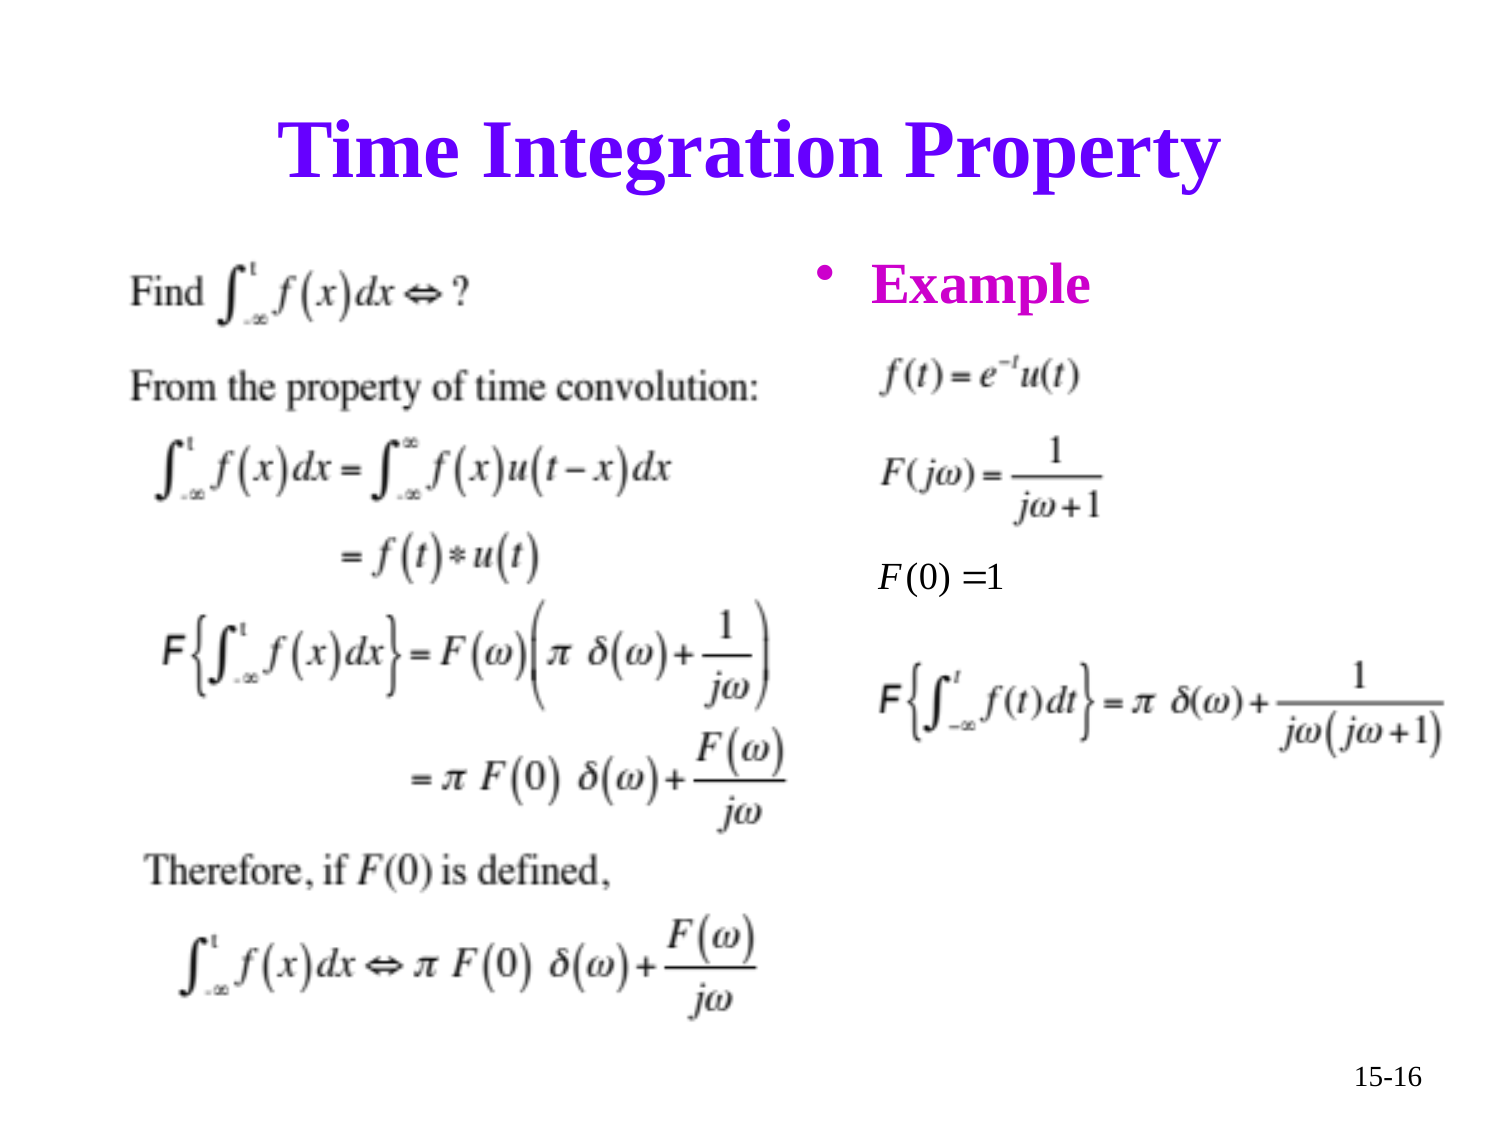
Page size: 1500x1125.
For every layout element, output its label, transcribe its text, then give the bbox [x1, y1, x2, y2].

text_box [870, 554, 1009, 606]
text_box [138, 846, 613, 901]
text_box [874, 424, 1107, 531]
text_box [407, 717, 792, 838]
text_box 15-16 [1124, 1049, 1438, 1125]
title Time Integration Property [50, 50, 1450, 238]
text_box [337, 523, 542, 588]
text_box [124, 249, 473, 334]
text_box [874, 343, 1084, 401]
text_box Example [800, 237, 1138, 338]
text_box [157, 592, 776, 713]
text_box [874, 648, 1447, 762]
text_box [149, 424, 674, 509]
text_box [174, 904, 759, 1026]
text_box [124, 362, 763, 417]
